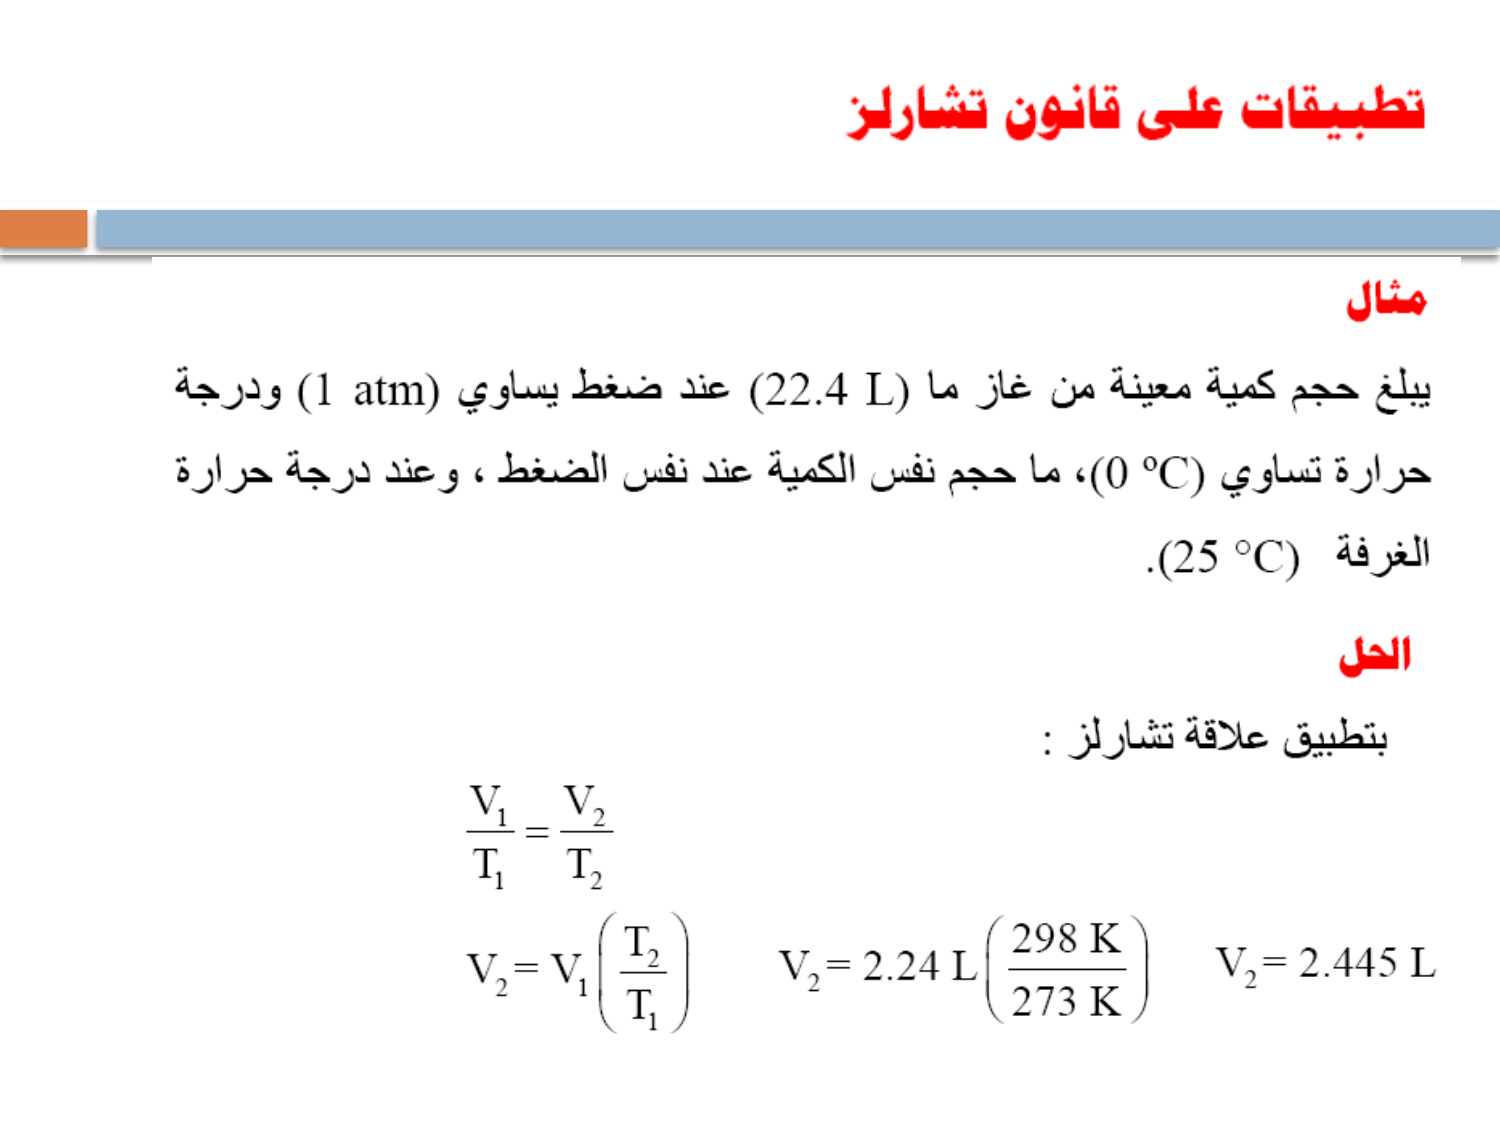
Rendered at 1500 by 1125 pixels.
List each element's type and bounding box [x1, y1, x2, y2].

picture [152, 257, 1462, 601]
picture [819, 58, 1454, 166]
picture [409, 619, 1460, 1058]
